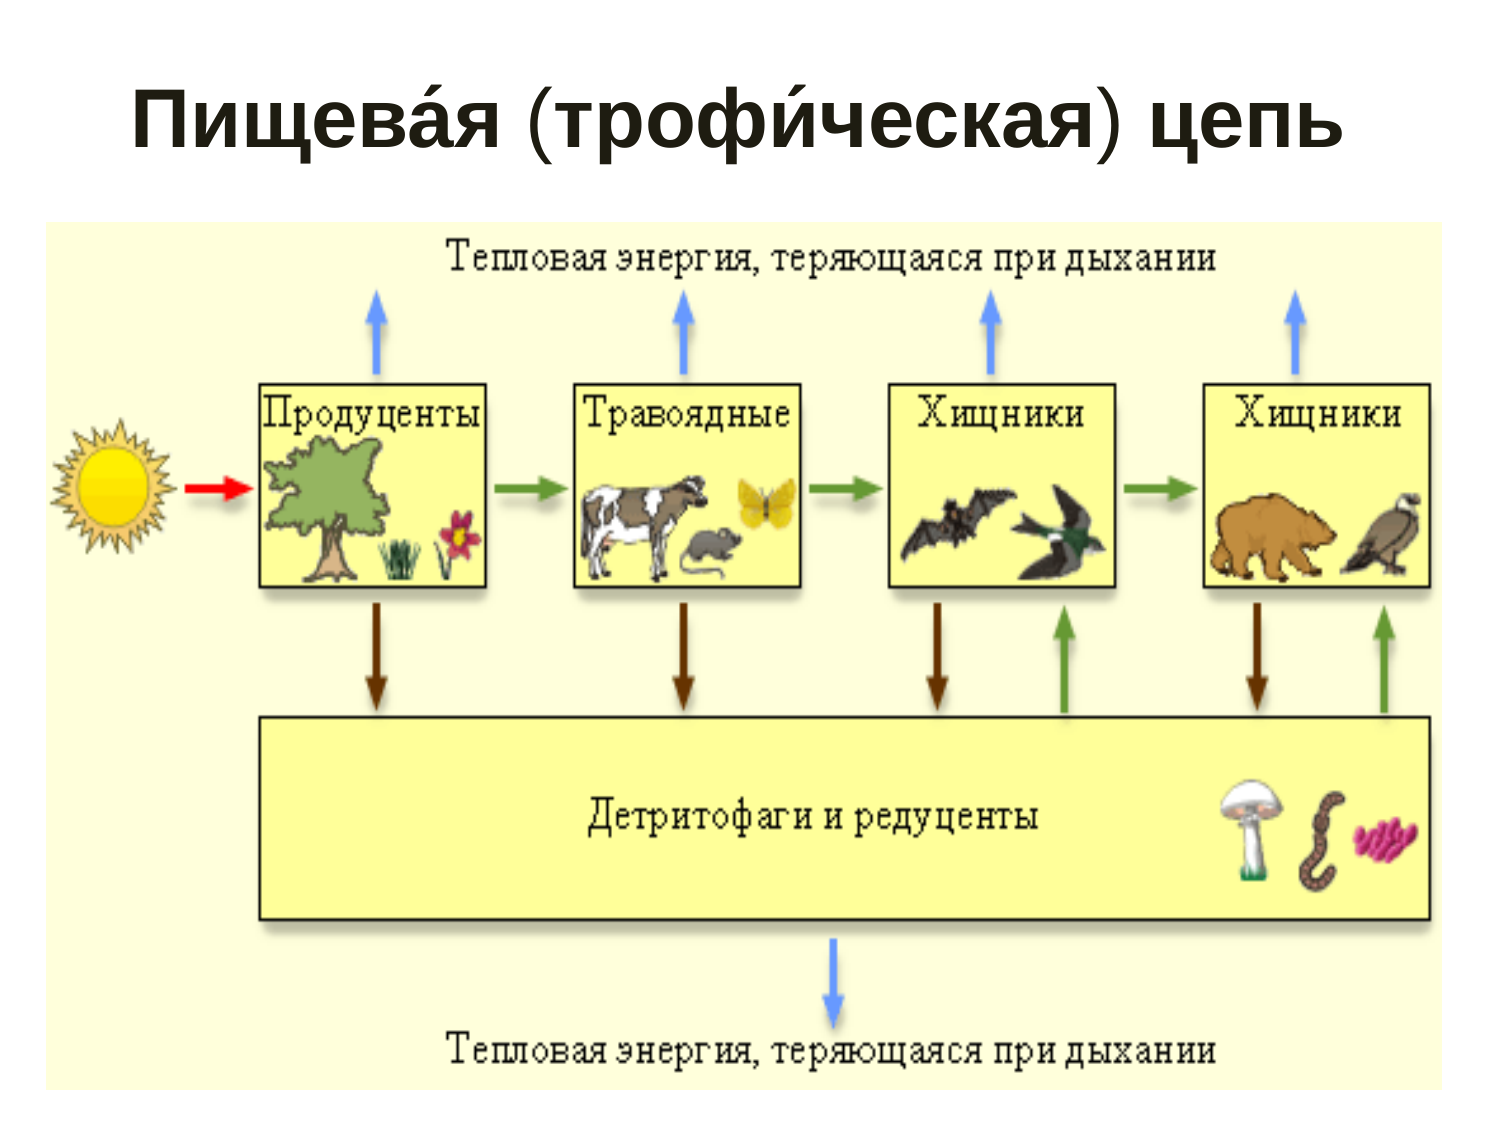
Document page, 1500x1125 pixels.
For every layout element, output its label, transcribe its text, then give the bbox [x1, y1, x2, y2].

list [46, 222, 1442, 1090]
title Пищева́я (трофи́ческая) цепь [74, 44, 1426, 220]
